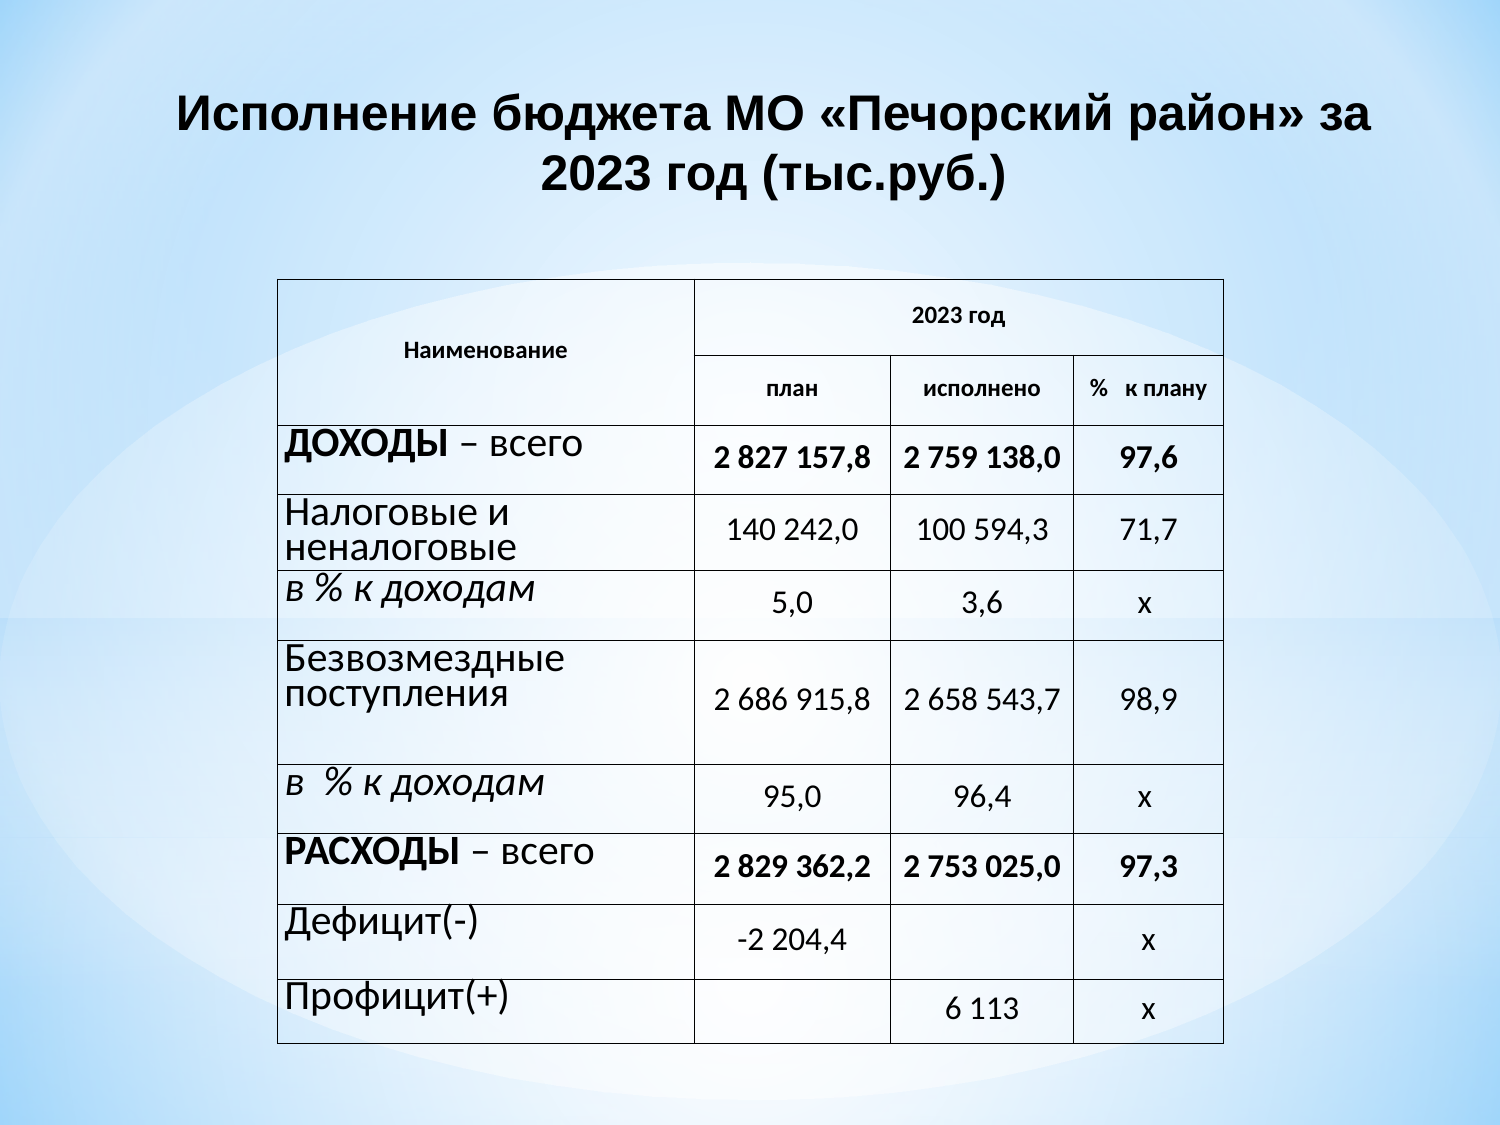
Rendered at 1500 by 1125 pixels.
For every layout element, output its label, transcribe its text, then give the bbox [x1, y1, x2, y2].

table_cell Налоговые и неналоговые [278, 495, 694, 570]
table_cell 98,9 [1074, 641, 1223, 764]
table_cell 97,3 [1074, 834, 1223, 904]
table_cell 5,0 [695, 571, 890, 640]
table_cell план [695, 356, 890, 425]
table_cell 95,0 [695, 765, 890, 833]
table_cell 2 827 157,8 [695, 426, 890, 494]
table_cell 2 759 138,0 [891, 426, 1073, 494]
table_cell 2 658 543,7 [891, 641, 1073, 764]
table_header Наименование [278, 280, 694, 425]
table_cell х [1074, 571, 1223, 640]
table_cell ДОХОДЫ – всего [278, 426, 694, 494]
table_header 2023 год [695, 280, 1223, 355]
text_box Исполнение бюджета МО «Печорский район» за 2023 год (тыс.руб.) [147, 30, 1400, 208]
table_cell [891, 905, 1073, 979]
table_cell Безвозмездные поступления [278, 641, 694, 764]
table_cell Дефицит(-) [278, 905, 694, 979]
table_cell 2 829 362,2 [695, 834, 890, 904]
table_cell 6 113 [891, 980, 1073, 1043]
table_cell % к плану [1074, 356, 1223, 425]
table_cell [695, 980, 890, 1043]
table_cell Профицит(+) [278, 980, 694, 1043]
table_cell 71,7 [1074, 495, 1223, 570]
table_cell х [1074, 905, 1223, 979]
table_cell 97,6 [1074, 426, 1223, 494]
table_cell РАСХОДЫ – всего [278, 834, 694, 904]
table_cell 100 594,3 [891, 495, 1073, 570]
table_cell х [1074, 765, 1223, 833]
table_cell исполнено [891, 356, 1073, 425]
table_cell 3,6 [891, 571, 1073, 640]
table_cell 2 686 915,8 [695, 641, 890, 764]
table_cell в % к доходам [278, 765, 694, 833]
table_cell х [1074, 980, 1223, 1043]
table_cell 2 753 025,0 [891, 834, 1073, 904]
table_cell -2 204,4 [695, 905, 890, 979]
table_cell 96,4 [891, 765, 1073, 833]
table_cell в % к доходам [278, 571, 694, 640]
table_cell 140 242,0 [695, 495, 890, 570]
